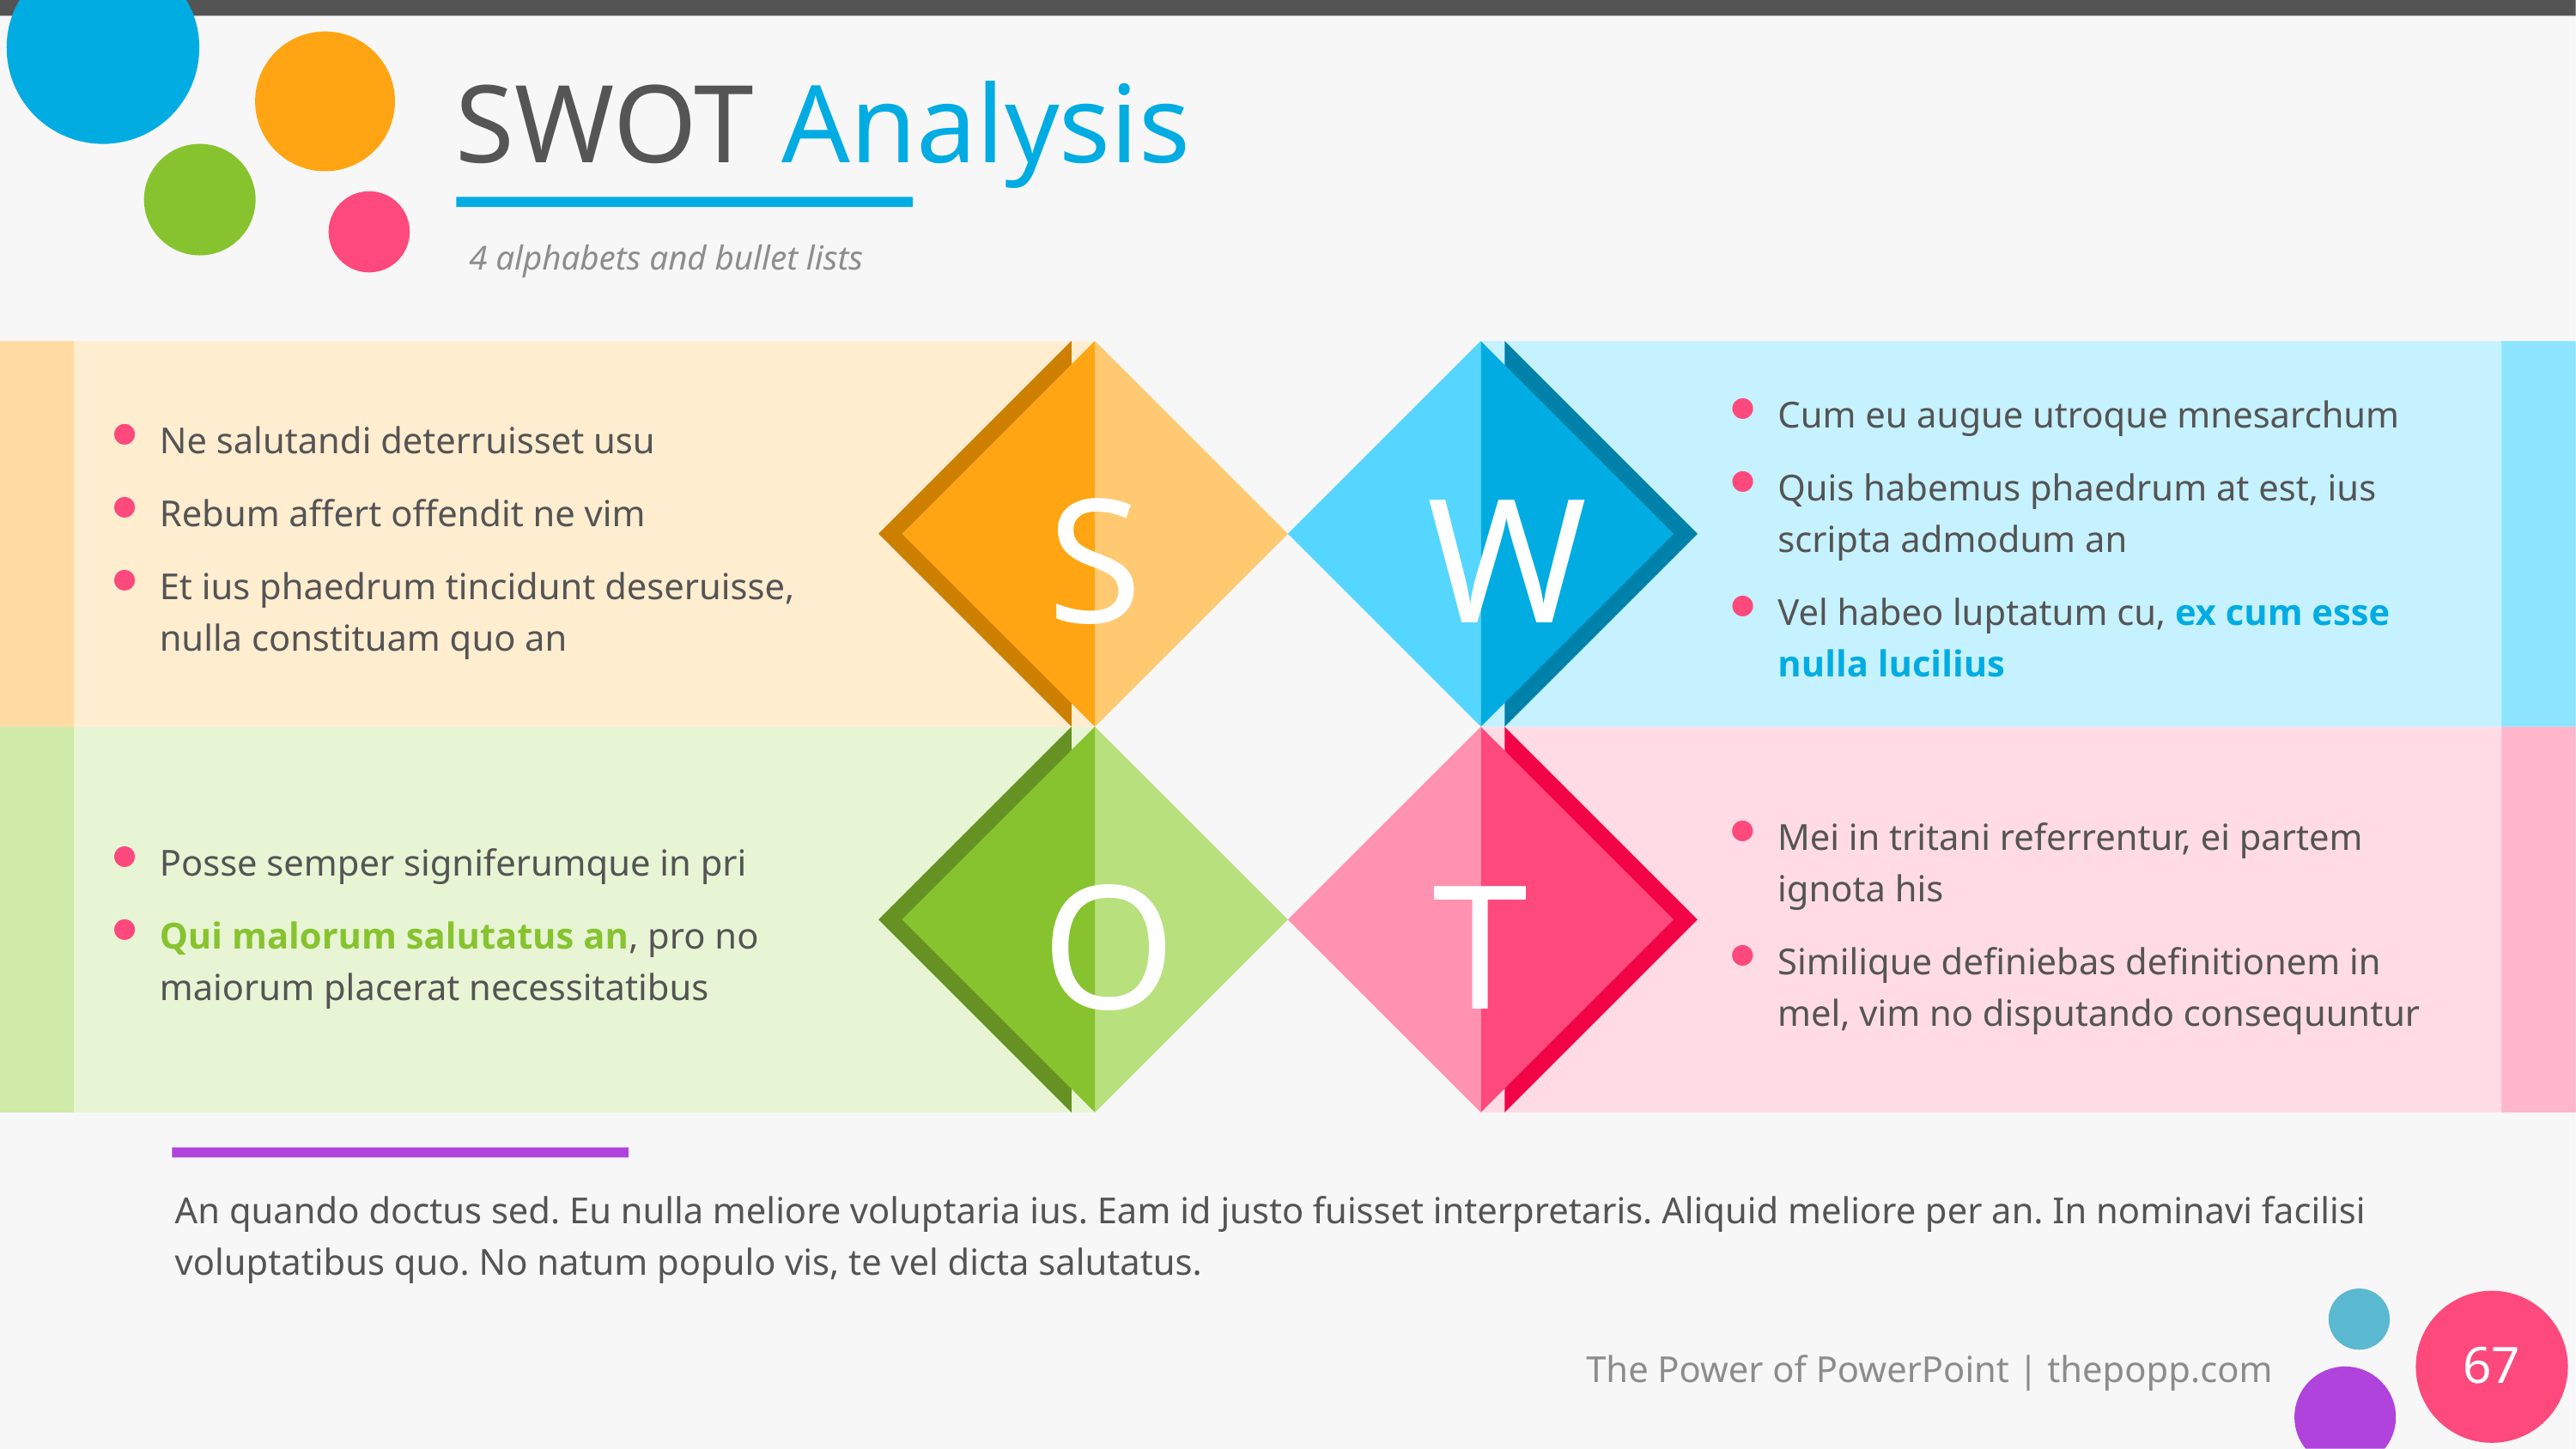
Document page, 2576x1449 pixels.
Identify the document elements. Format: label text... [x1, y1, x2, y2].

footer The Power of PowerPoint | thepopp.com [1479, 1332, 2296, 1410]
list S [1018, 420, 1171, 648]
list Mei in tritani referrentur, ei partem ignota his Similique definiebas definitionem in mel, vim no disputando consequuntur [1706, 743, 2472, 1096]
list Ne salutandi deterruisset usu Rebum affert offendit ne vim Et ius phaedrum tincidunt deseruisse, nulla constituam quo an [88, 357, 844, 711]
list Cum eu augue utroque mnesarchum Quis habemus phaedrum at est, ius scripta admodum an Vel habeo luptatum cu, ex cum esse nulla lucilius [1706, 357, 2472, 711]
list W [1405, 420, 1558, 648]
list O [1018, 805, 1171, 1034]
title SWOT Analysis [433, 34, 2454, 204]
list An quando doctus sed. Eu nulla meliore voluptaria ius. Eam id justo fuisset interpretaris. Aliquid meliore per an. In nominavi facilisi voluptatibus quo. No natum populo vis, te vel dicta salutatus. [151, 1167, 2434, 1309]
list Posse semper signiferumque in pri Qui malorum salutatus an, pro no maiorum placerat necessitatibus [88, 743, 844, 1096]
list 4 alphabets and bullet lists [446, 217, 2465, 288]
list T [1405, 805, 1558, 1034]
picture [1558, 500, 1583, 597]
slide_number 67 [2415, 1328, 2568, 1406]
